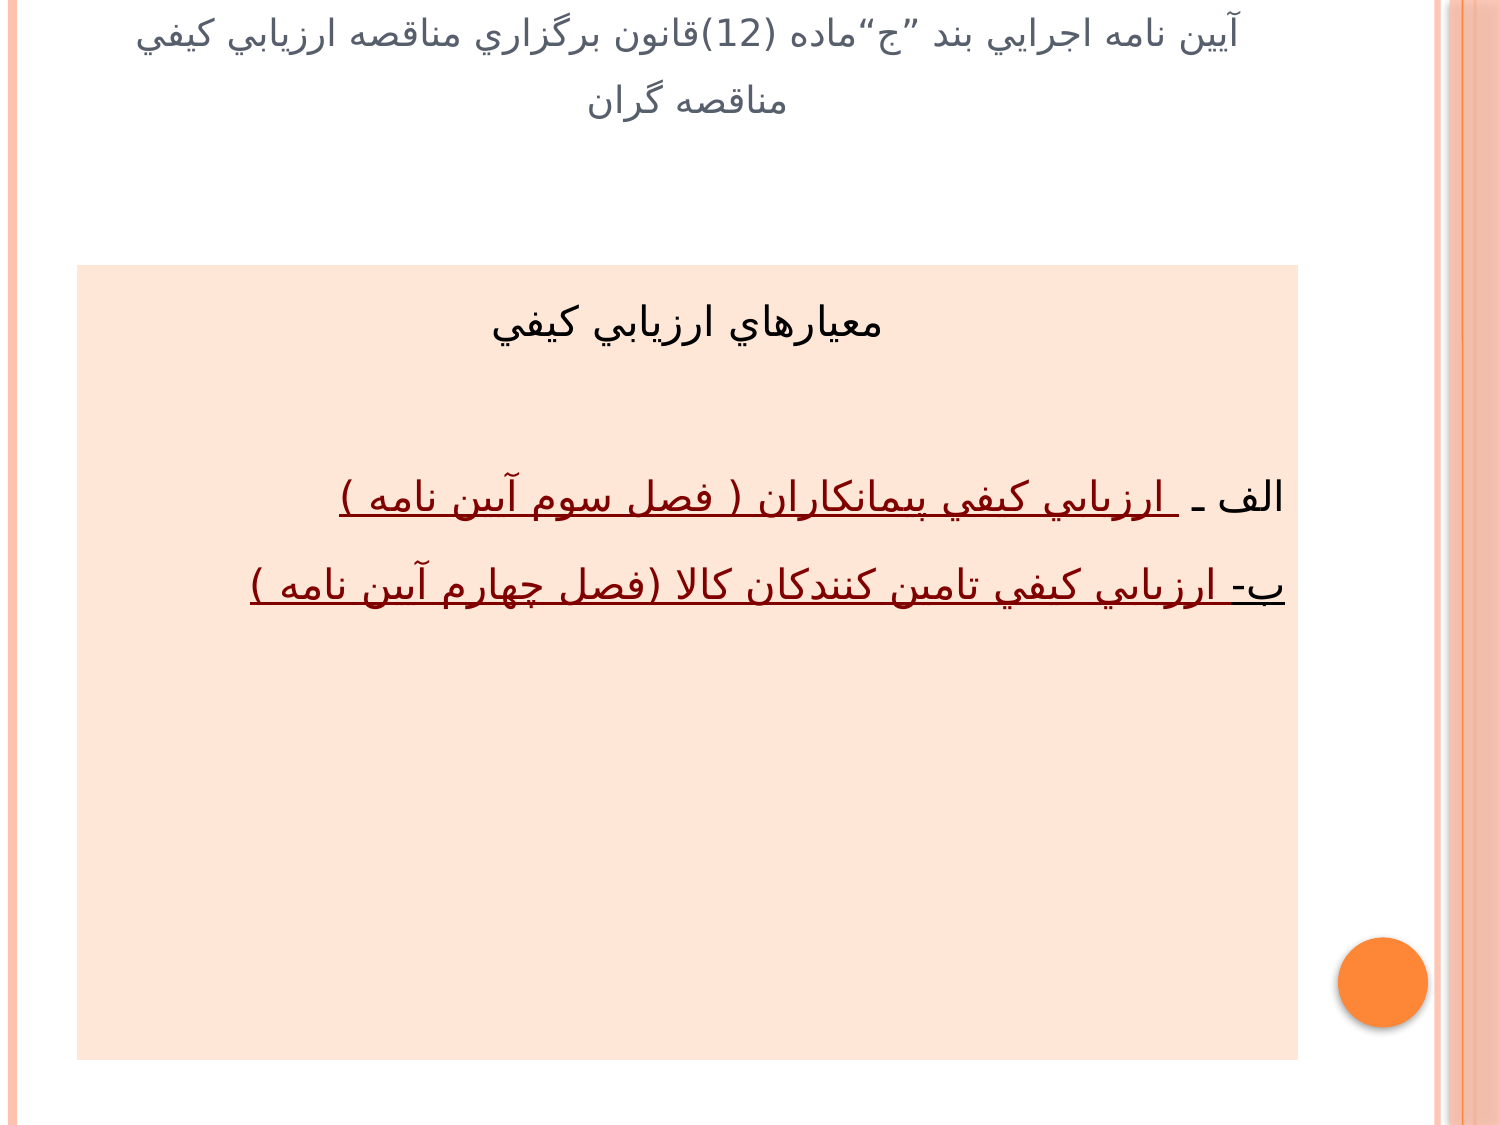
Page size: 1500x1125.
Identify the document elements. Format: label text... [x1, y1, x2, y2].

title آيين نامه اجرايي بند ”ج“ماده (12)قانون برگزاري مناقصه ارزيابي كيفي مناقصه گران [75, 45, 1300, 129]
list معيارهاي ارزيابي كيفي الف ـ ارزيابي كيفي پيمانكاران ( فصل سوم آيين نامه ) ب- ارزيابي كيفي تامين كنندكان كالا (فصل چهارم آيين نامه ) [73, 260, 1302, 1064]
